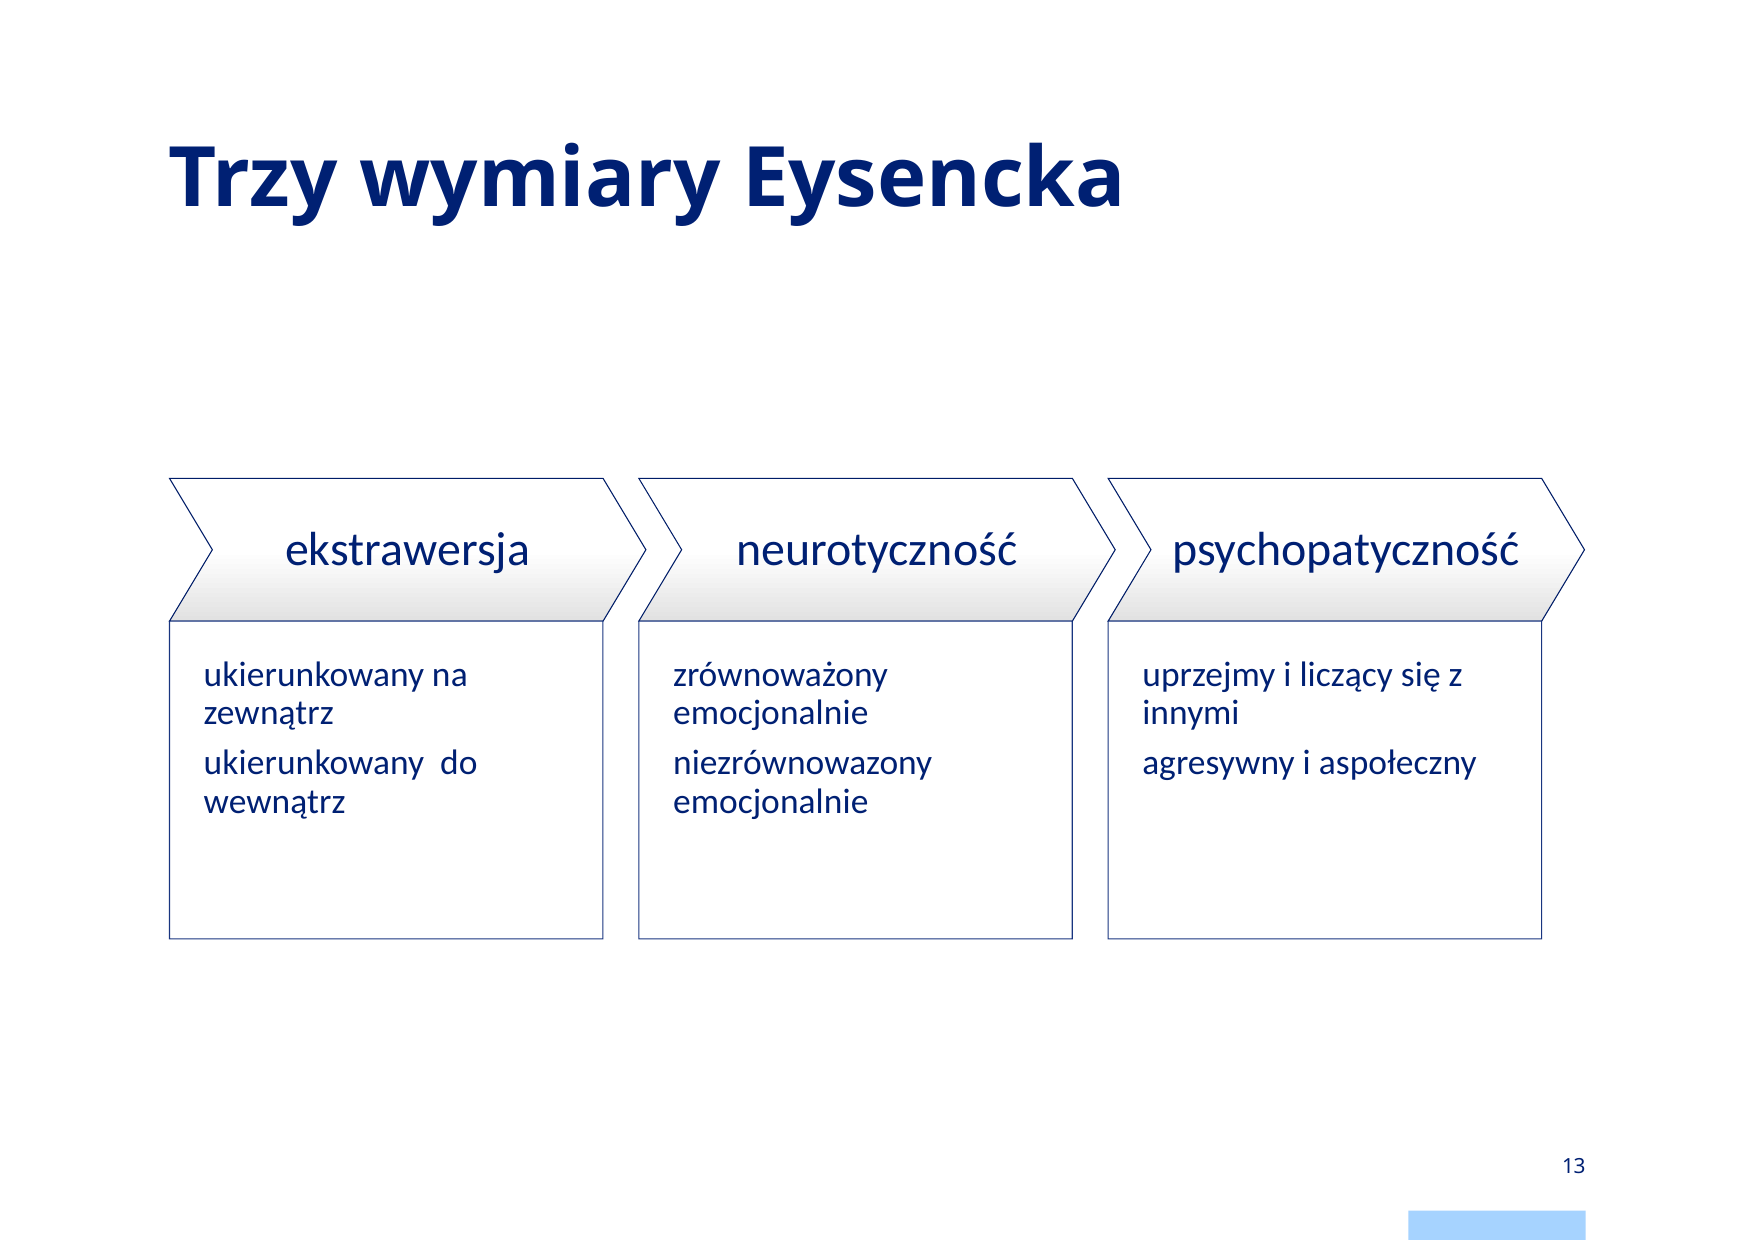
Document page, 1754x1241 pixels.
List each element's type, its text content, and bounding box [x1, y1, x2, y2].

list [168, 324, 1586, 1093]
slide_number 13 [1408, 1151, 1586, 1182]
title Trzy wymiary Eysencka [168, 147, 1586, 324]
